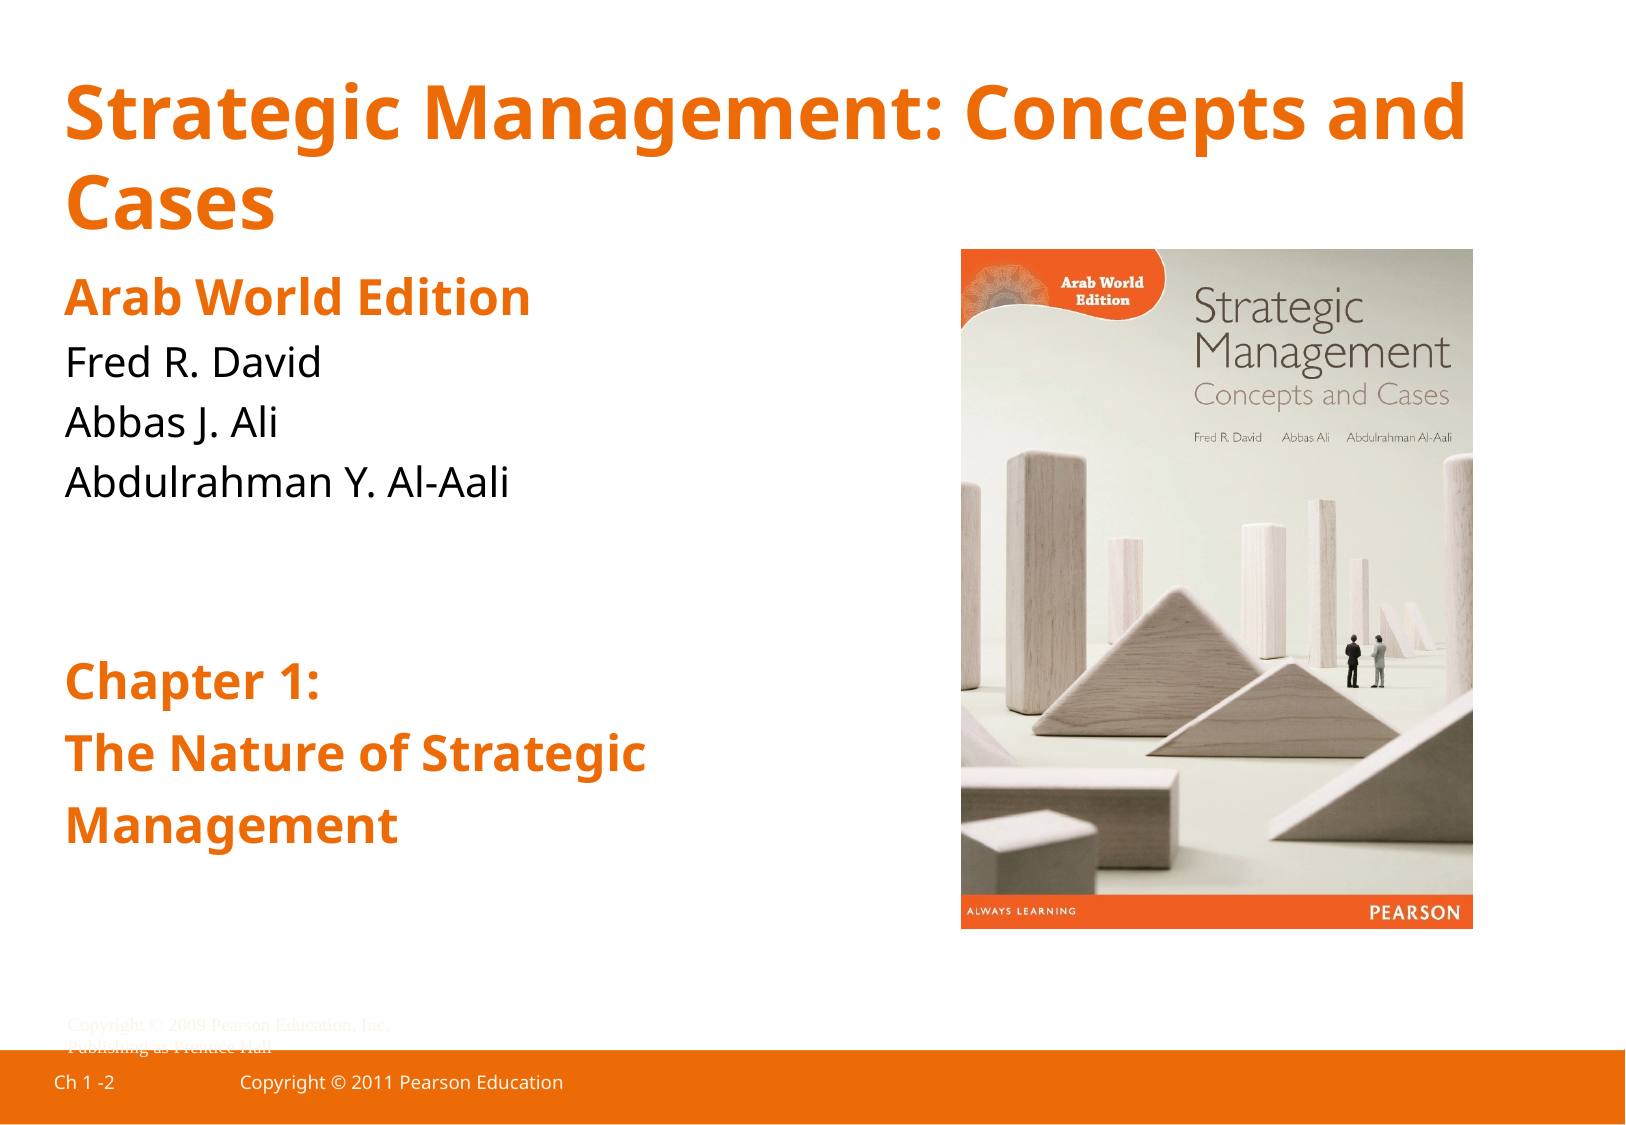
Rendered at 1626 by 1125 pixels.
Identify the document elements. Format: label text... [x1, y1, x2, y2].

picture [1352, 1042, 1625, 1124]
picture [961, 249, 1473, 930]
text_box Strategic Management: Concepts and Cases [64, 64, 1576, 245]
text_box Ch 1 -2 [47, 1070, 167, 1093]
text_box Arab World Edition Fred R. David Abbas J. Ali Abdulrahman Y. Al-Aali Chapter 1: The Nature of Strategic Management [64, 253, 840, 854]
text_box Copyright © 2009 Pearson Education, Inc. Publishing as Prentice Hall [67, 1012, 1060, 1058]
text_box [0, 1050, 1625, 1125]
text_box Copyright © 2011 Pearson Education [233, 1070, 699, 1093]
